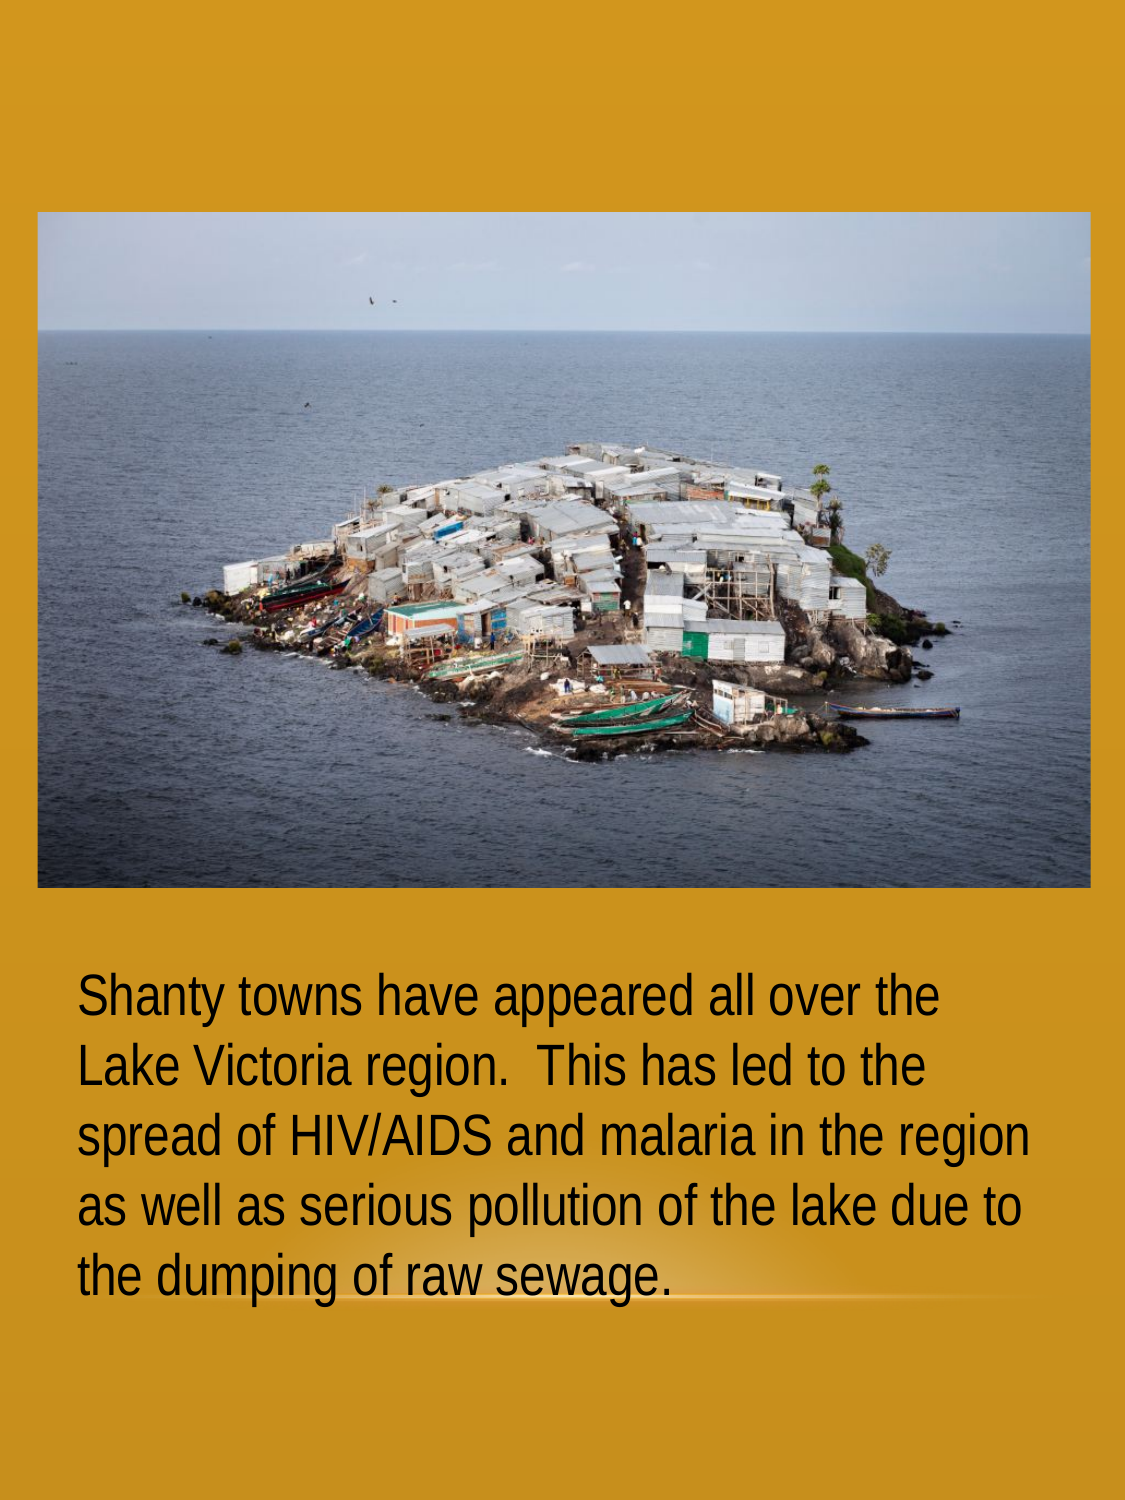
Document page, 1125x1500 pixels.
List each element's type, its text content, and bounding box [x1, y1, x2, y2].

text_box Shanty towns have appeared all over the Lake Victoria region. This has led to the spread of HIV/AIDS and malaria in the region as well as serious pollution of the lake due to the dumping of raw sewage. [62, 950, 1063, 1315]
picture [0, 0, 1125, 1500]
